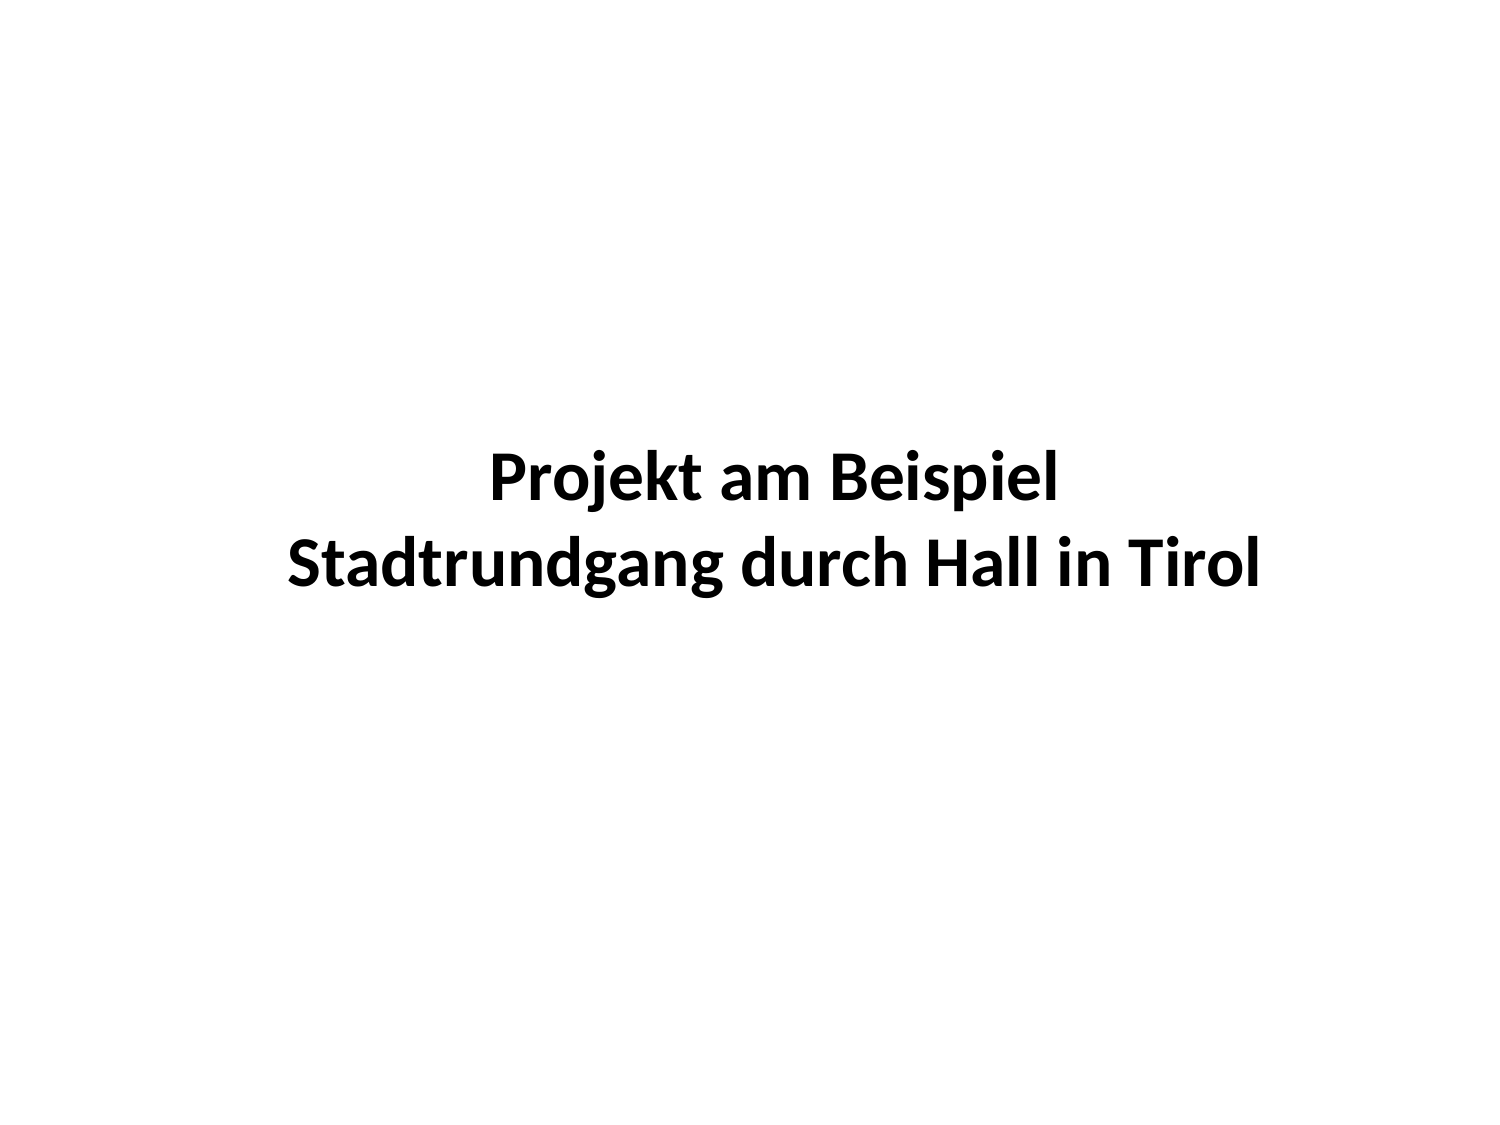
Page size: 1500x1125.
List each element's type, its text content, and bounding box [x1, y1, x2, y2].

title Projekt am Beispiel Stadtrundgang durch Hall in Tirol [100, 420, 1451, 609]
